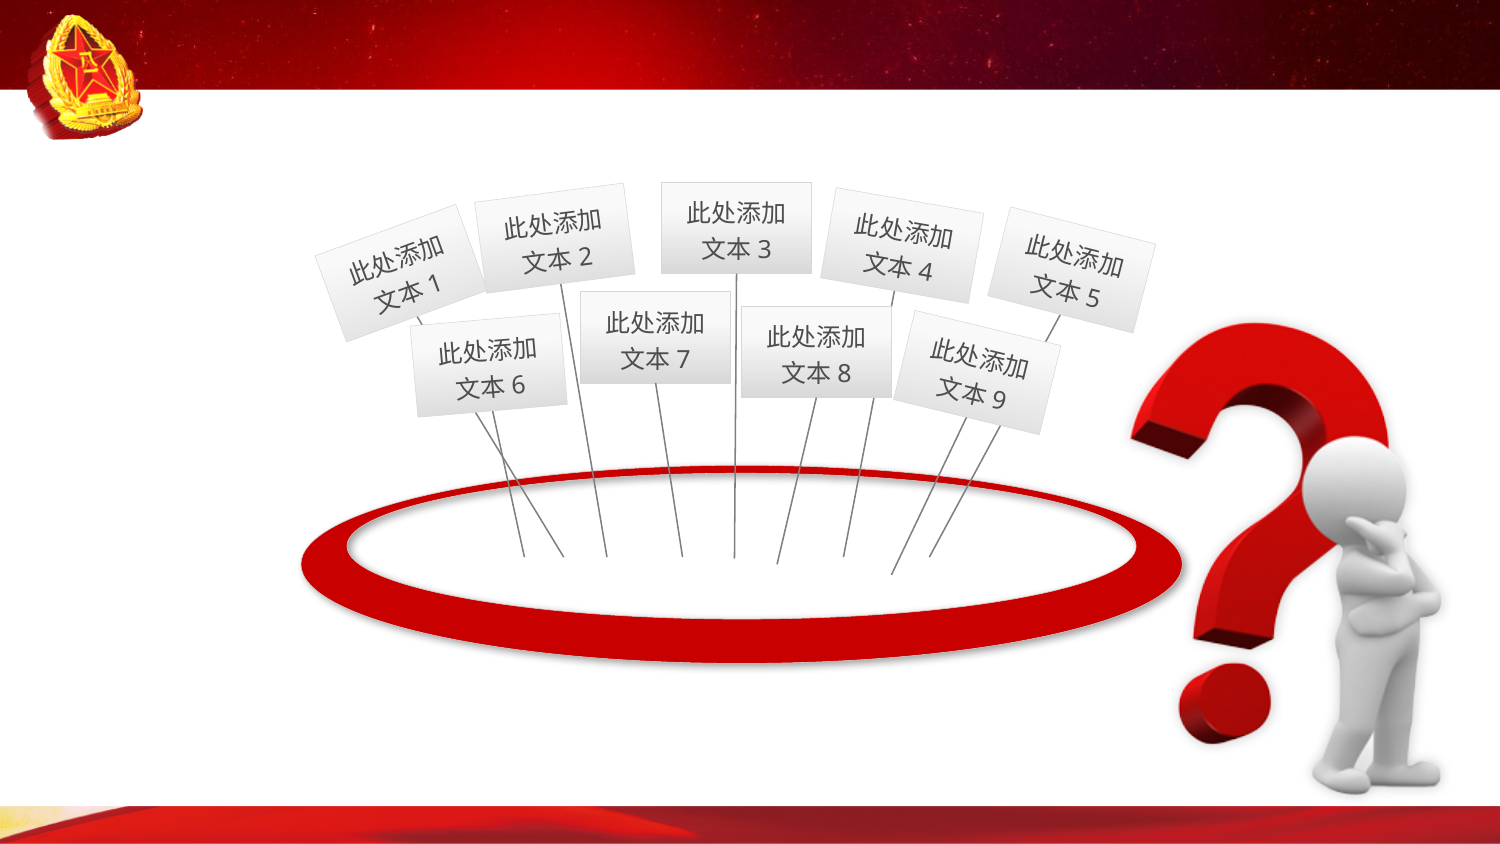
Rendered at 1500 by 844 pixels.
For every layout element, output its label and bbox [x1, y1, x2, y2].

text_box [827, 199, 978, 326]
text_box [326, 227, 479, 558]
text_box [661, 181, 812, 559]
text_box [479, 192, 630, 558]
picture [0, 807, 1500, 844]
picture [0, 0, 1500, 140]
text_box [978, 224, 1147, 558]
text_box [580, 291, 661, 558]
picture [1107, 317, 1459, 800]
text_box [413, 319, 479, 558]
text_box [741, 305, 892, 565]
text_box [300, 531, 1100, 664]
text_box [891, 326, 1053, 575]
